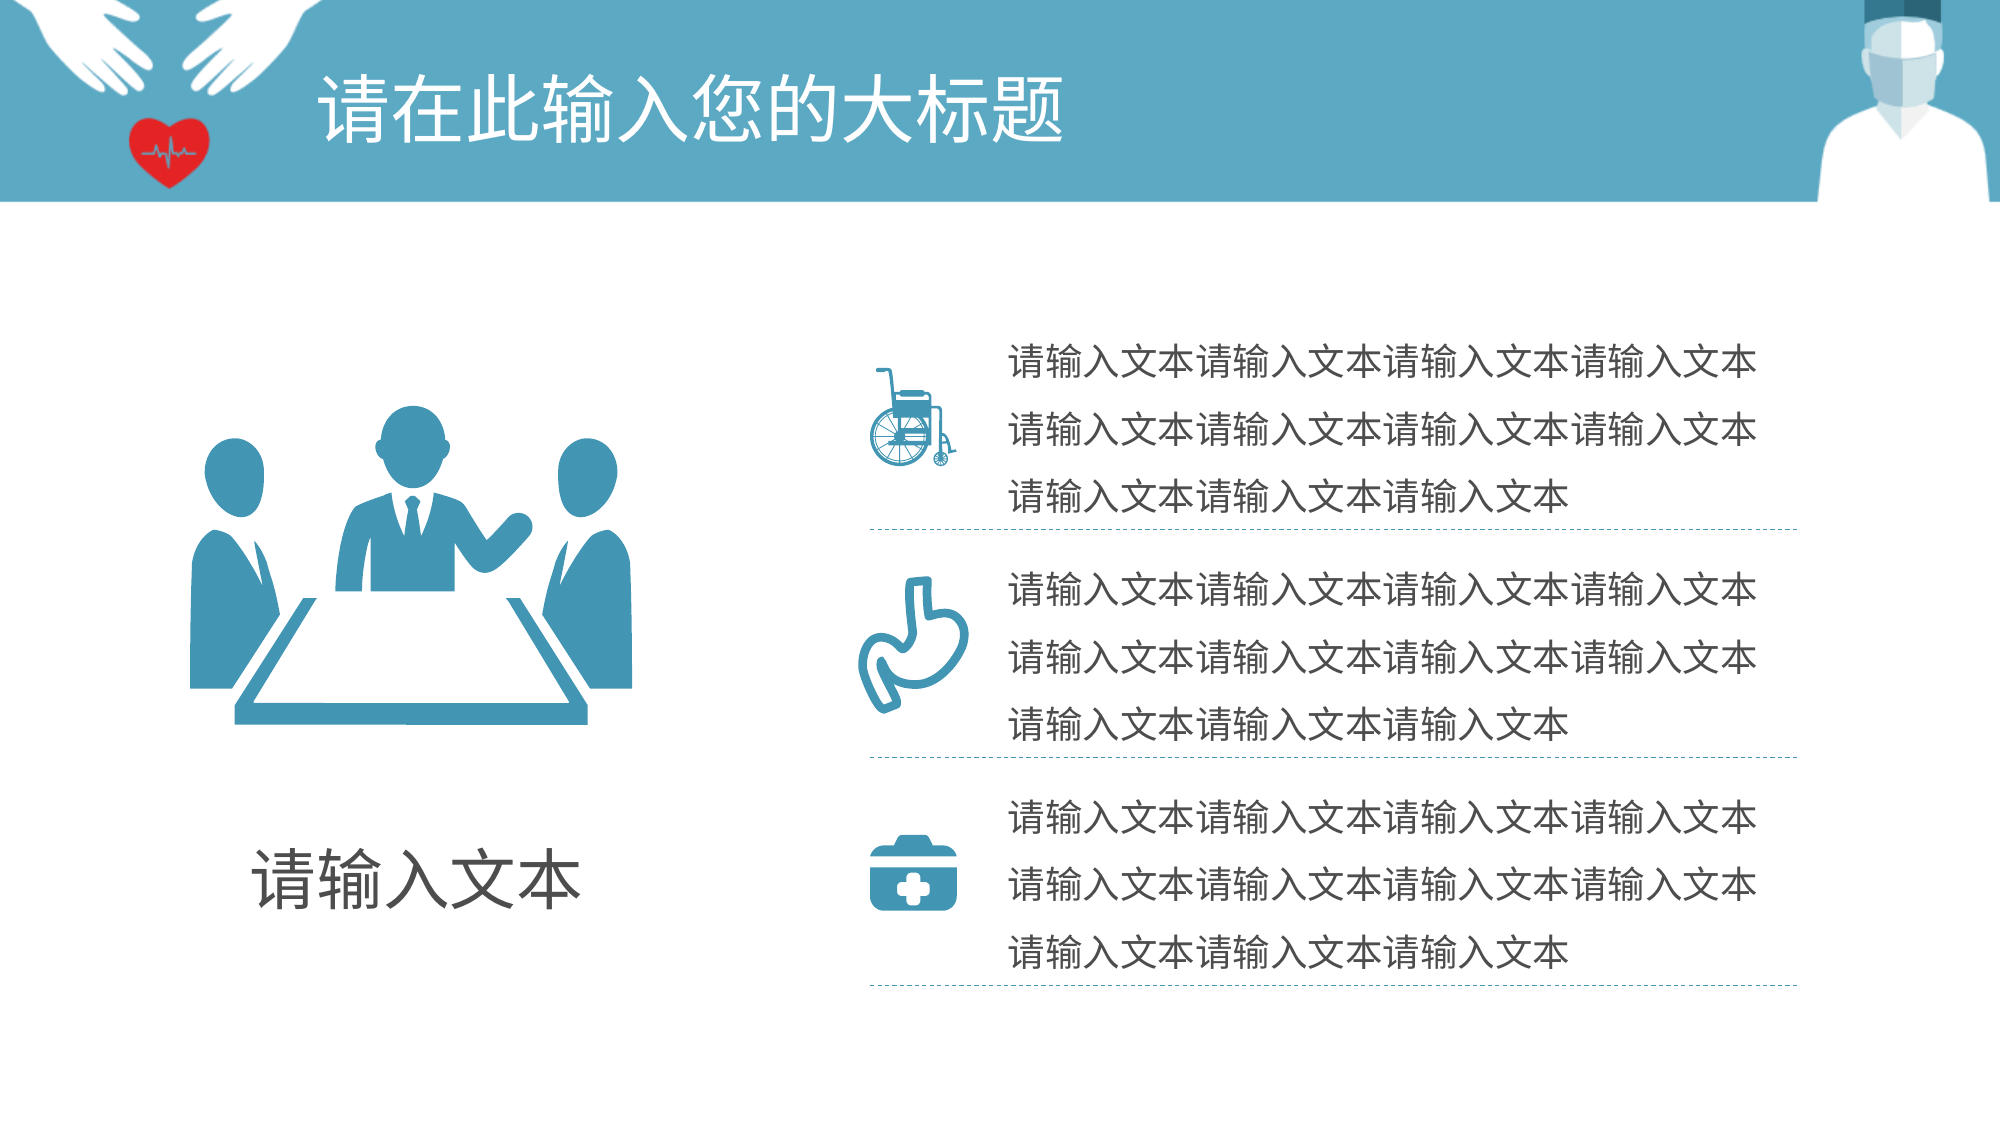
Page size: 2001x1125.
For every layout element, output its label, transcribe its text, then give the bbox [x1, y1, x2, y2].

text_box [858, 576, 969, 714]
text_box 请输入文本请输入文本请输入文本请输入文本请输入文本请输入文本请输入文本请输入文本请输入文本请输入文本请输入文本 [992, 311, 1803, 523]
text_box [870, 834, 957, 857]
picture [0, 0, 2000, 1125]
text_box 请输入文本请输入文本请输入文本请输入文本请输入文本请输入文本请输入文本请输入文本请输入文本请输入文本请输入文本 [992, 539, 1803, 751]
text_box [375, 405, 450, 489]
text_box [870, 367, 957, 467]
text_box [234, 598, 588, 725]
text_box [558, 438, 618, 518]
text_box 请输入文本 [190, 837, 643, 918]
text_box [204, 438, 264, 518]
text_box [542, 529, 633, 689]
text_box [335, 492, 533, 592]
text_box [190, 529, 280, 689]
title 请在此输入您的大标题 [300, 44, 1771, 184]
text_box 请输入文本请输入文本请输入文本请输入文本请输入文本请输入文本请输入文本请输入文本请输入文本请输入文本请输入文本 [992, 767, 1803, 979]
text_box [870, 867, 957, 911]
